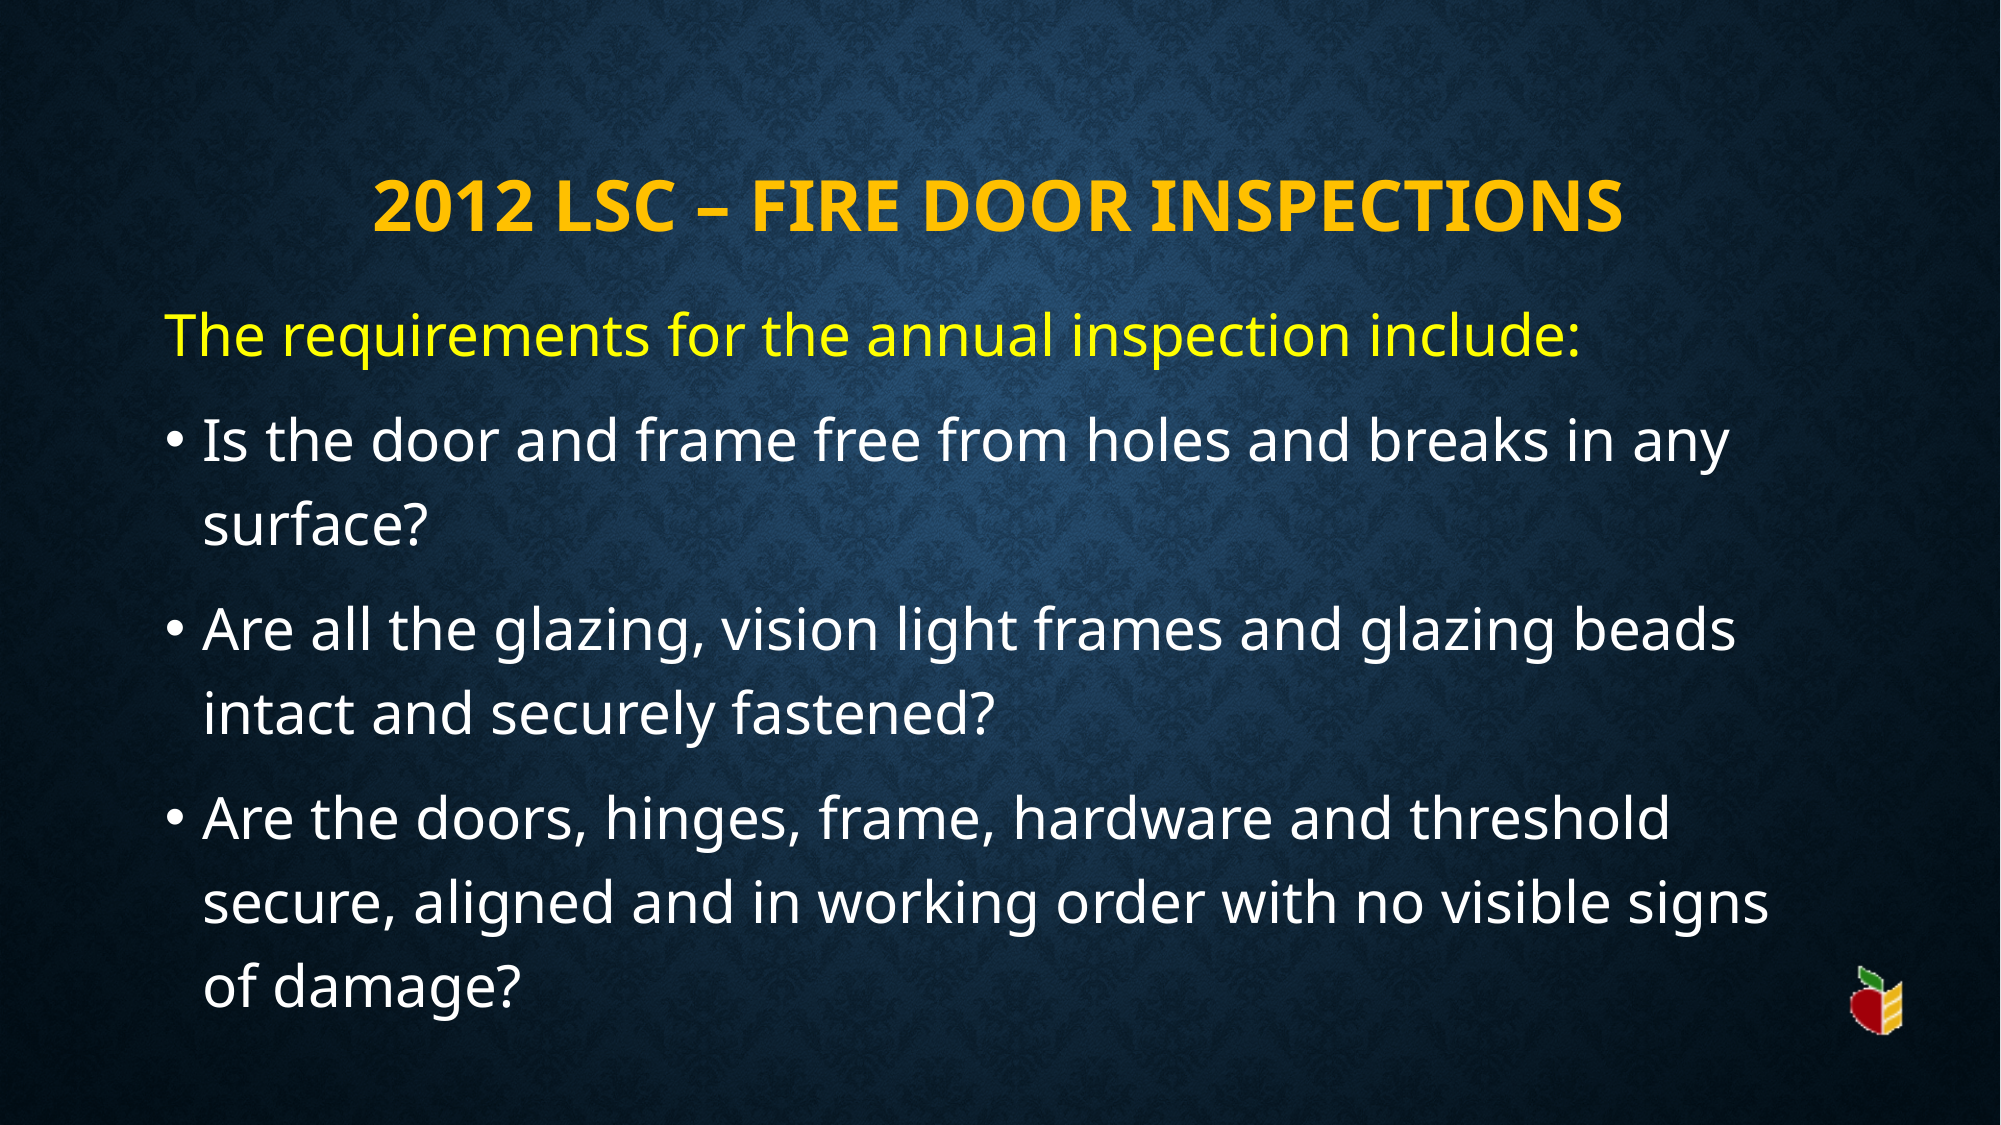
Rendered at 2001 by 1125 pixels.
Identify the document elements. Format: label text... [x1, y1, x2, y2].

list The requirements for the annual inspection include: Is the door and frame free from holes and breaks in any surface? Are all the glazing, vision light frames and glazing beads intact and securely fastened? Are the doors, hinges, frame, hardware and threshold secure, aligned and in working order with no visible signs of damage? [149, 277, 1849, 1017]
picture [1847, 964, 1907, 1039]
title 2012 lsc – fire door inspections [149, 99, 1849, 277]
